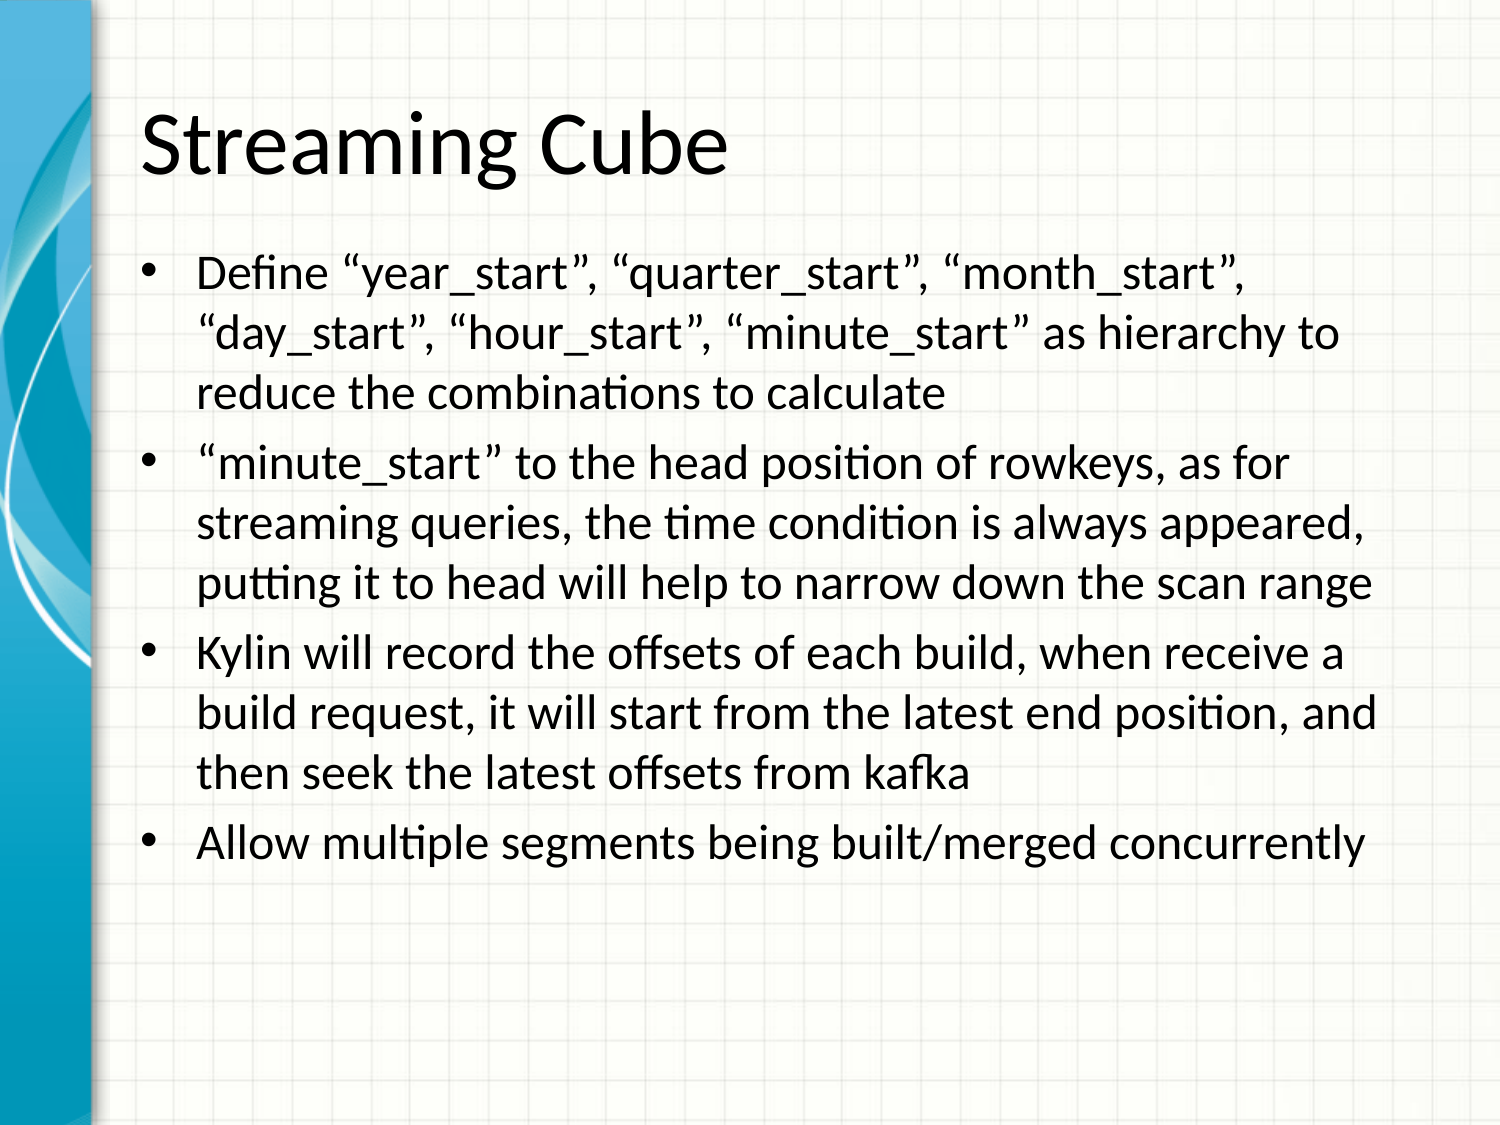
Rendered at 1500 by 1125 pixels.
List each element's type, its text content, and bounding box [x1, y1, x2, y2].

list Define “year_start”, “quarter_start”, “month_start”, “day_start”, “hour_start”, “minute_start” as hierarchy to reduce the combinations to calculate “minute_start” to the head position of rowkeys, as for streaming queries, the time condition is always appeared, putting it to head will help to narrow down the scan range Kylin will record the offsets of each build, when receive a build request, it will start from the latest end position, and then seek the latest offsets from kafka Allow multiple segments being built/merged concurrently [125, 231, 1450, 1013]
picture [0, 0, 1500, 1125]
title Streaming Cube [125, 44, 1450, 231]
